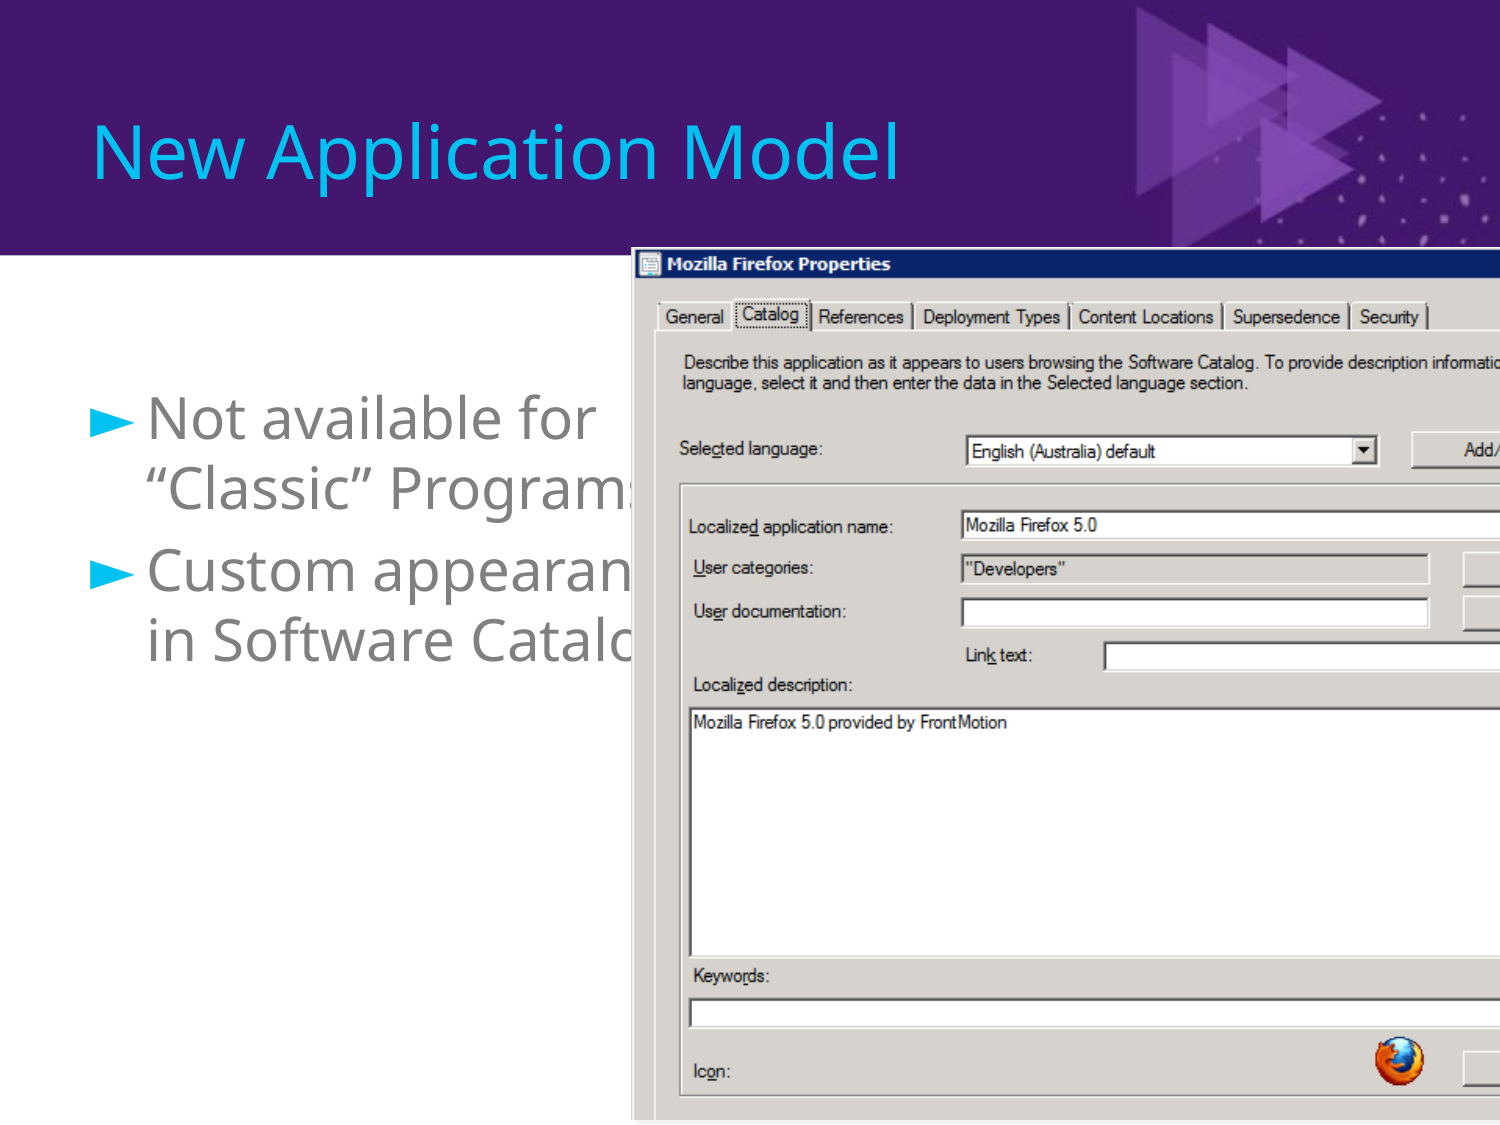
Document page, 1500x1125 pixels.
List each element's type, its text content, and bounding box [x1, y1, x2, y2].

title New Application Model [75, 56, 1425, 244]
picture [0, 0, 1500, 1120]
list Not available for “Classic” Programs Custom appearance in Software Catalog [75, 373, 626, 1005]
